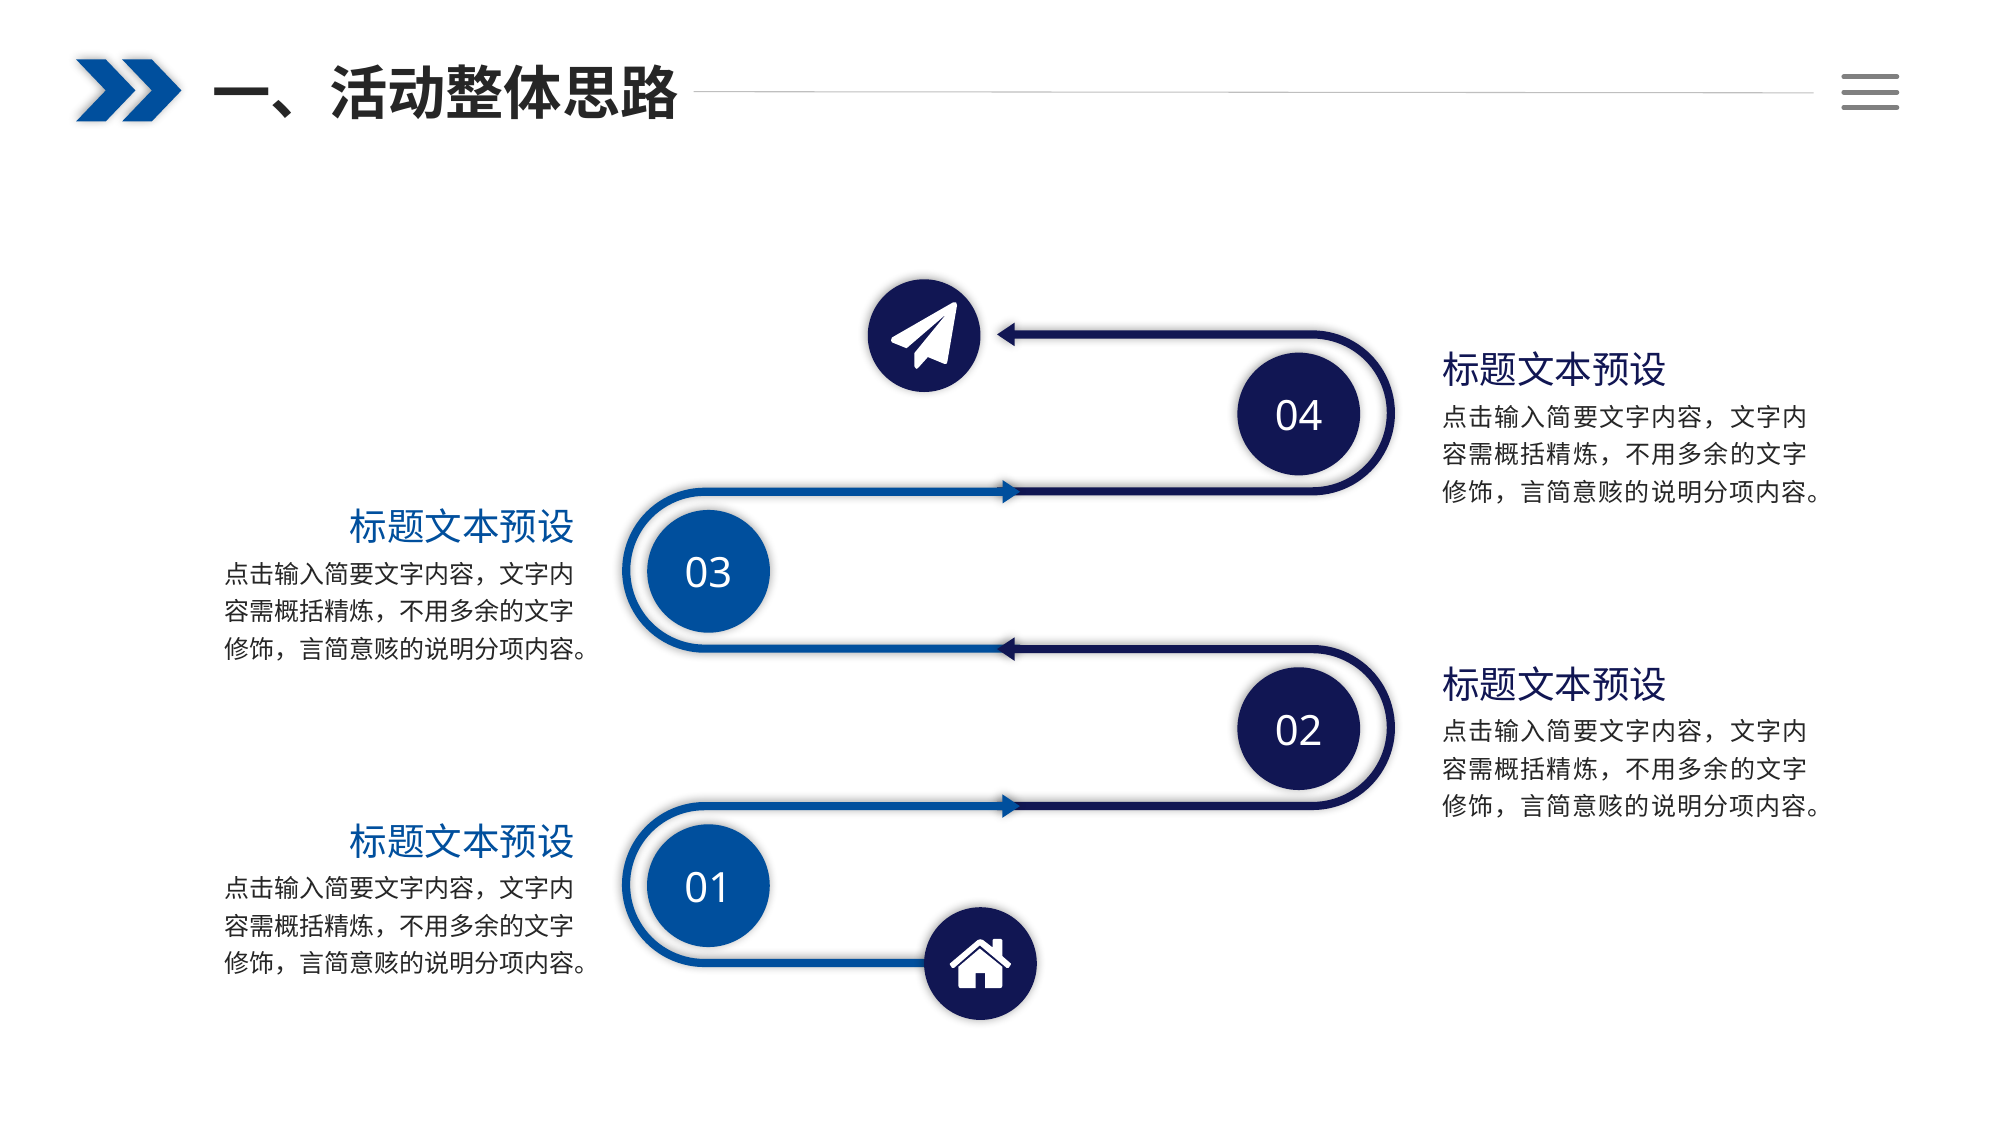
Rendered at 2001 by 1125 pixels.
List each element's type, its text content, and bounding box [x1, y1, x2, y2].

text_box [1843, 76, 1897, 108]
text_box [73, 58, 137, 123]
text_box 一、活动整体思路 [198, 49, 694, 134]
text_box 点击输入简要文字内容，文字内容需概括精炼，不用多余的文字修饰，言简意赅的说明分项内容。 [144, 865, 621, 957]
text_box 标题文本预设 [144, 500, 621, 551]
text_box [918, 302, 958, 322]
text_box 标题文本预设 [1395, 342, 1868, 393]
text_box 标题文本预设 [1395, 657, 1868, 708]
text_box [868, 278, 980, 322]
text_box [621, 322, 1395, 968]
text_box [119, 58, 183, 123]
text_box 点击输入简要文字内容，文字内容需概括精炼，不用多余的文字修饰，言简意赅的说明分项内容。 [1395, 708, 1868, 800]
text_box 标题文本预设 [144, 814, 621, 865]
text_box 点击输入简要文字内容，文字内容需概括精炼，不用多余的文字修饰，言简意赅的说明分项内容。 [1395, 393, 1868, 485]
text_box [923, 968, 1038, 1021]
text_box [958, 968, 1003, 989]
text_box 点击输入简要文字内容，文字内容需概括精炼，不用多余的文字修饰，言简意赅的说明分项内容。 [144, 551, 621, 643]
